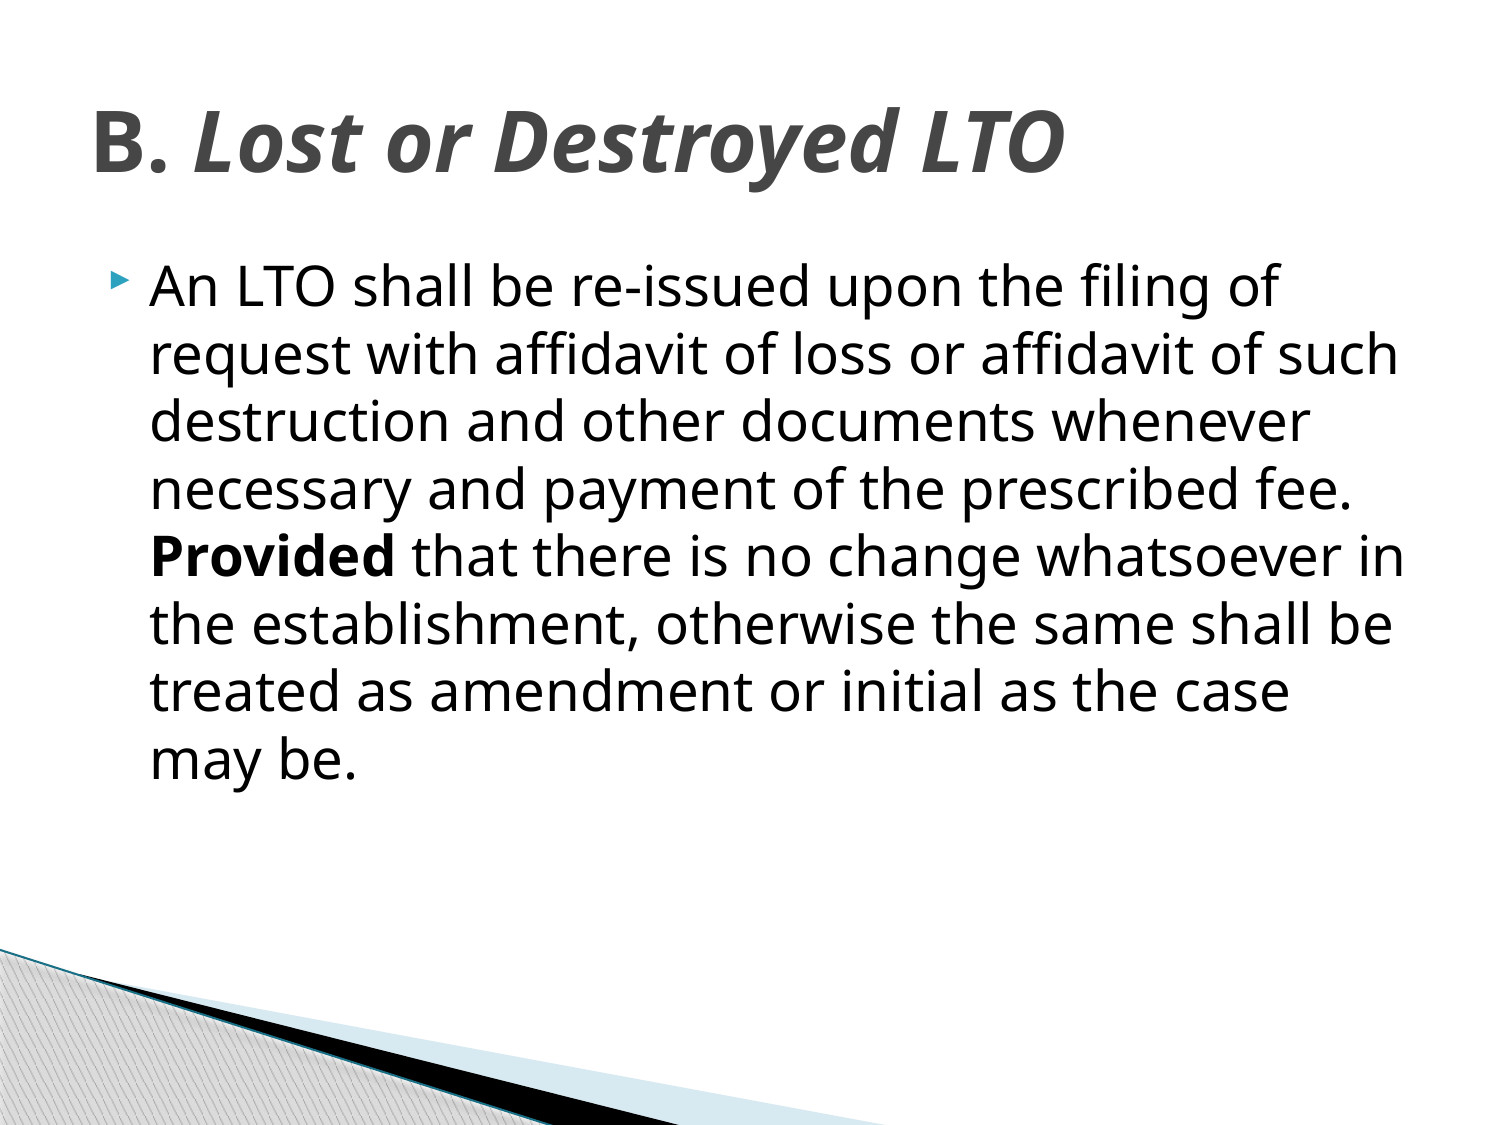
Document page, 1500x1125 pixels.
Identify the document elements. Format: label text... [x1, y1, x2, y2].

title B. Lost or Destroyed LTO [75, 45, 1425, 233]
list An LTO shall be re-issued upon the filing of request with affidavit of loss or affidavit of such destruction and other documents whenever necessary and payment of the prescribed fee. Provided that there is no change whatsoever in the establishment, otherwise the same shall be treated as amendment or initial as the case may be. [75, 243, 1425, 986]
